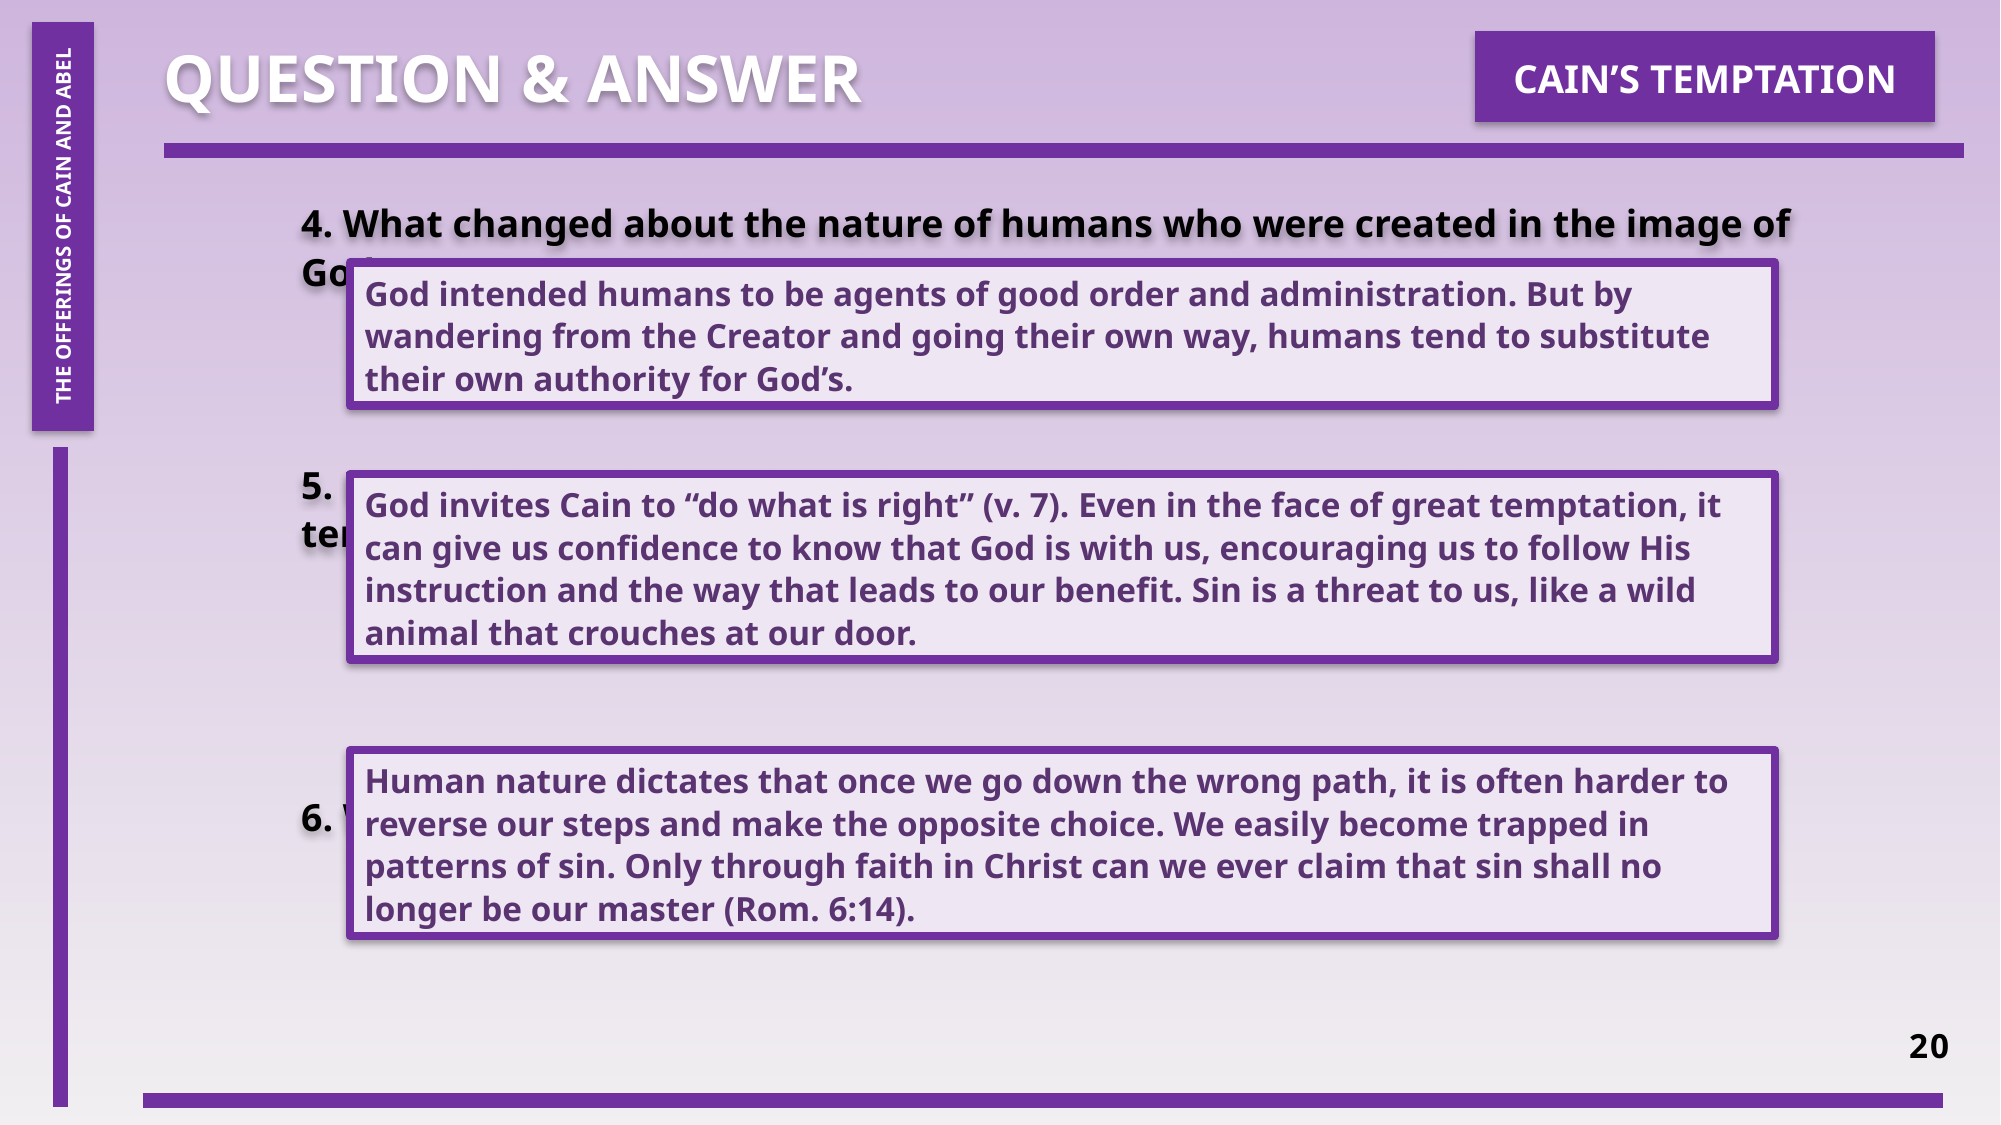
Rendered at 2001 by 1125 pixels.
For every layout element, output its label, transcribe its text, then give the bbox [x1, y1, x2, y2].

text_box The Offerings of Cain and Abel [31, 22, 94, 431]
text_box CAIN’S TEMPTATION [1475, 31, 1935, 122]
slide_number 20 [1520, 1017, 1965, 1078]
text_box God intended humans to be agents of good order and administration. But by wandering from the Creator and going their own way, humans tend to substitute their own authority for God’s. [349, 262, 1775, 406]
text_box God invites Cain to “do what is right” (v. 7). Even in the face of great temptation, it can give us confidence to know that God is with us, encouraging us to follow His instruction and the way that leads to our benefit. Sin is a threat to us, like a wild animal that crouches at our door. [349, 474, 1775, 660]
text_box Human nature dictates that once we go down the wrong path, it is often harder to reverse our steps and make the opposite choice. We easily become trapped in patterns of sin. Only through faith in Christ can we ever claim that sin shall no longer be our master (Rom. 6:14). [349, 750, 1775, 936]
text_box 4. What changed about the nature of humans who were created in the image of God? 5. How might God’s warnings about sin teach us to respond when we feel temptation? 6. What makes sin like a ruler or a master? [286, 189, 1879, 847]
text_box QUESTION & ANSWER [155, 6, 984, 147]
